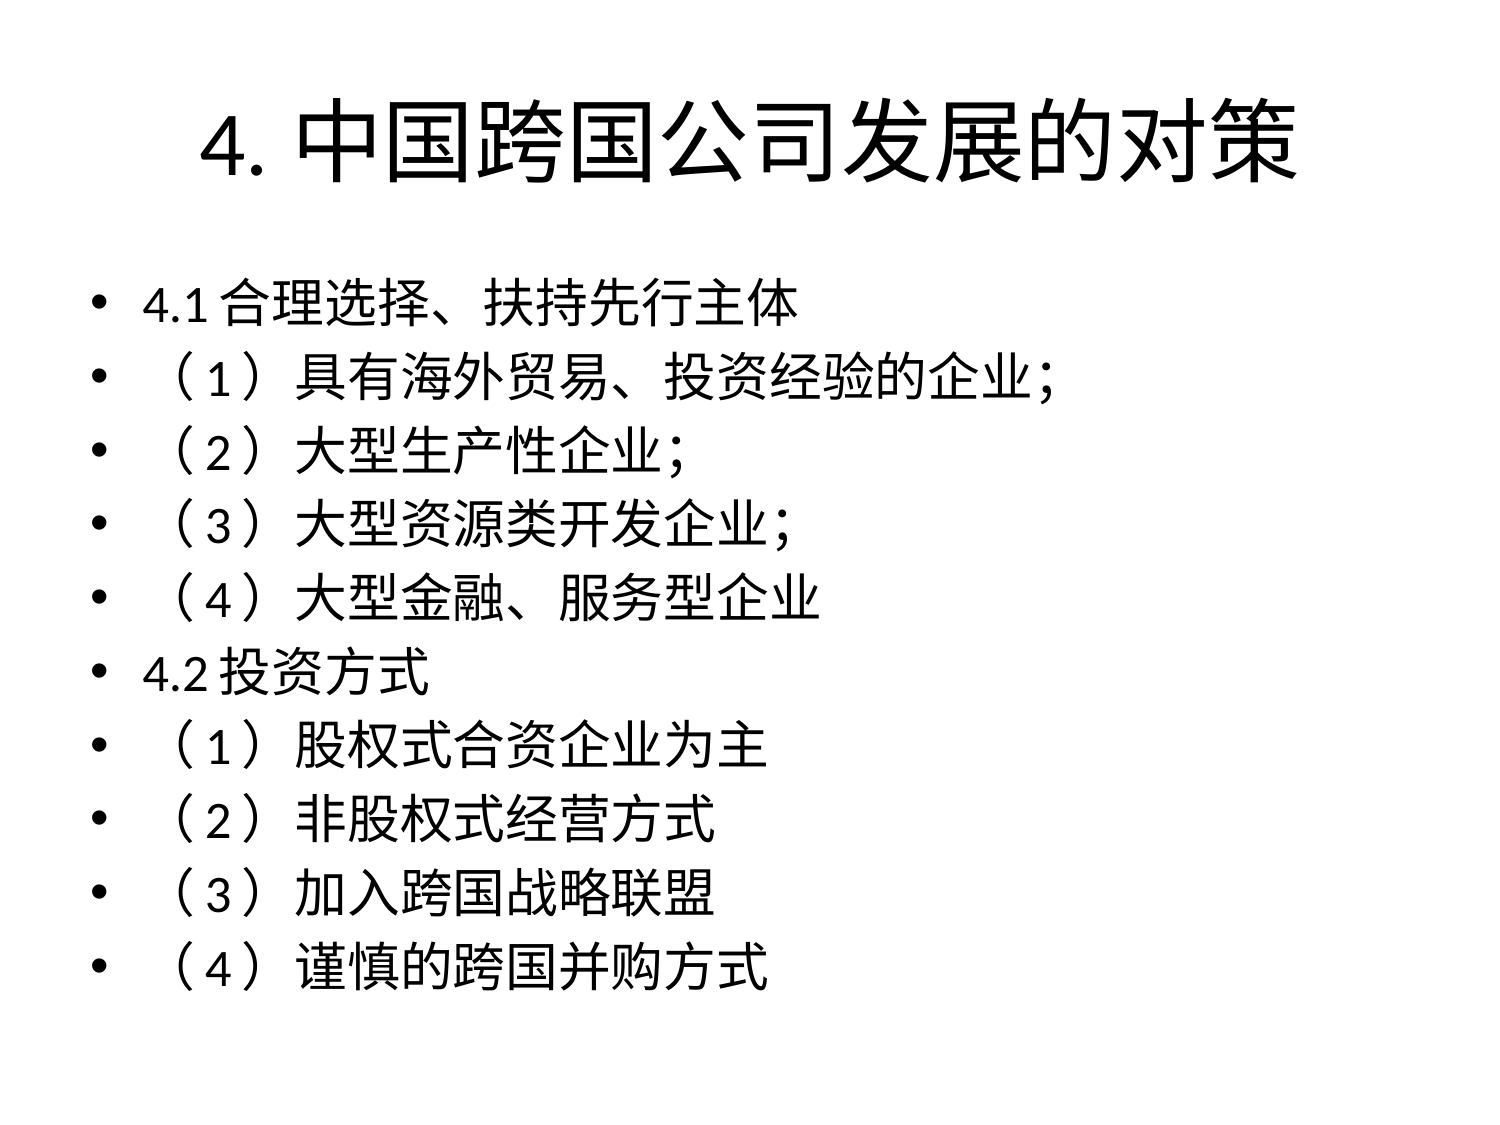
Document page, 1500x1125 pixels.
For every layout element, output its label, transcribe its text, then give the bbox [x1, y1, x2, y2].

title 4.中国跨国公司发展的对策 [75, 45, 1425, 233]
list 4.1合理选择、扶持先行主体 （1）具有海外贸易、投资经验的企业； （2）大型生产性企业； （3）大型资源类开发企业； （4）大型金融、服务型企业 4.2投资方式 （1）股权式合资企业为主 （2）非股权式经营方式 （3）加入跨国战略联盟 （4）谨慎的跨国并购方式 [75, 262, 1425, 1005]
